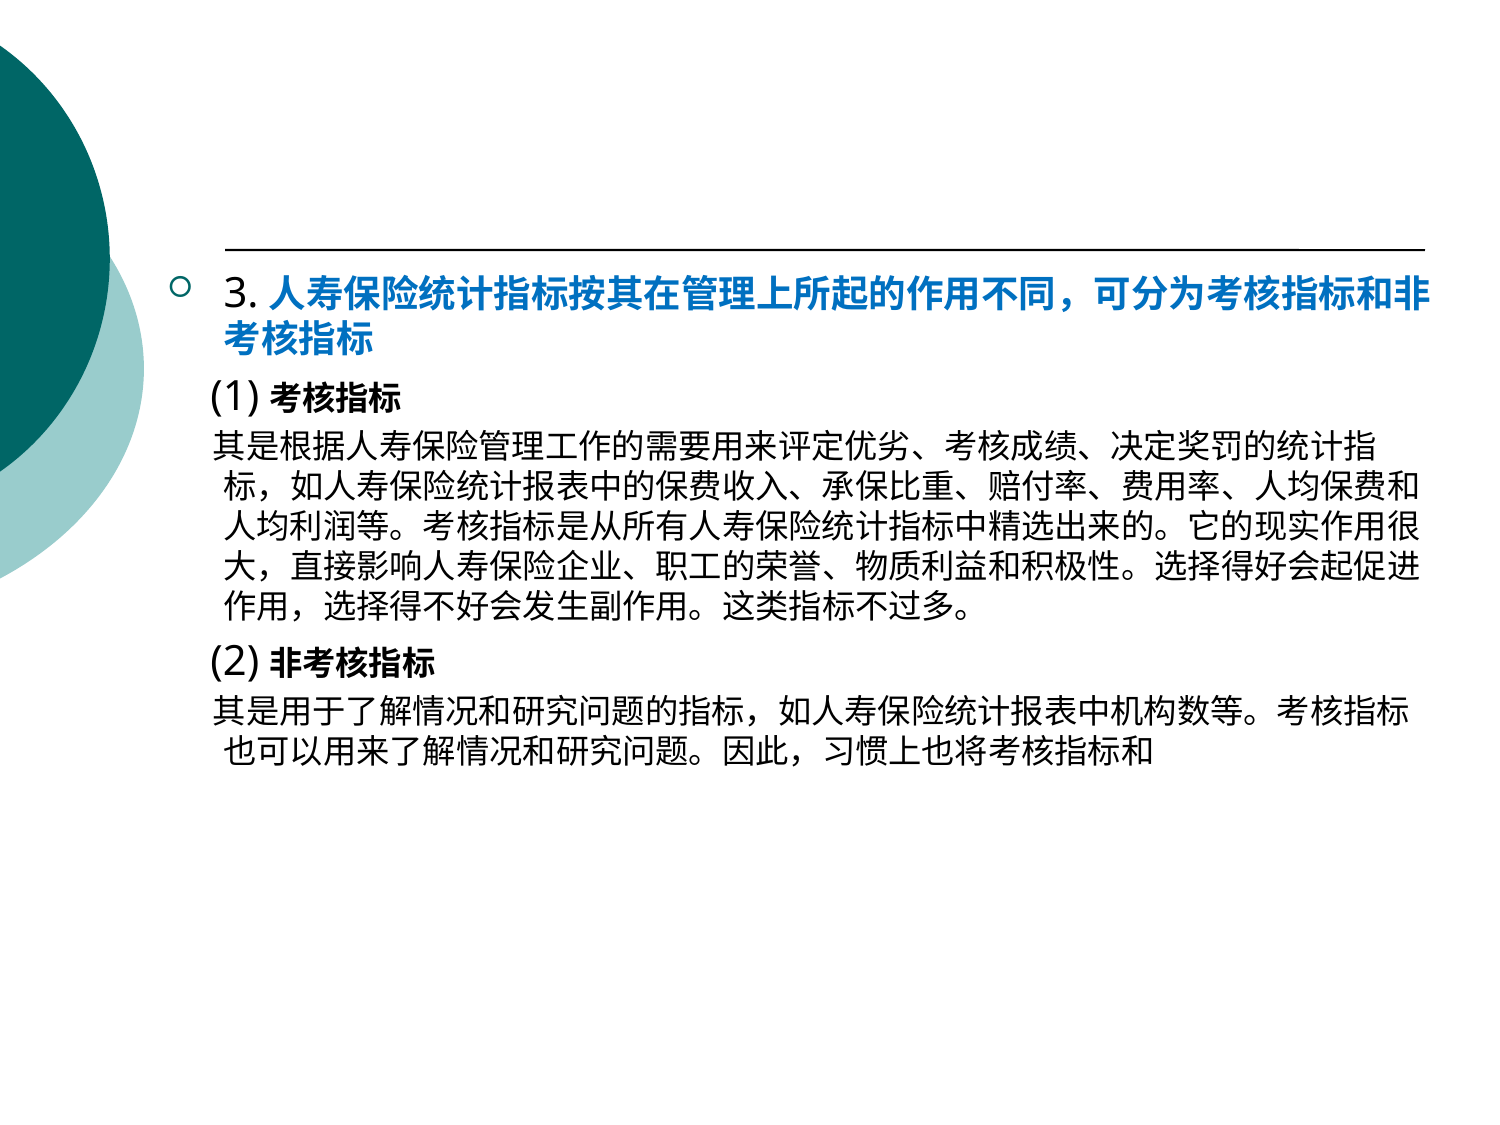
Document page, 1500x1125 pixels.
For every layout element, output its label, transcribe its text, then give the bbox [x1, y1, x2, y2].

list 3.人寿保险统计指标按其在管理上所起的作用不同，可分为考核指标和非考核指标 (1)考核指标 其是根据人寿保险管理工作的需要用来评定优劣、考核成绩、决定奖罚的统计指标，如人寿保险统计报表中的保费收入、承保比重、赔付率、费用率、人均保费和人均利润等。考核指标是从所有人寿保险统计指标中精选出来的。它的现实作用很大，直接影响人寿保险企业、职工的荣誉、物质利益和积极性。选择得好会起促进作用，选择得不好会发生副作用。这类指标不过多。 (2)非考核指标 其是用于了解情况和研究问题的指标，如人寿保险统计报表中机构数等。考核指标也可以用来了解情况和研究问题。因此，习惯上也将考核指标和 [152, 257, 1454, 1091]
